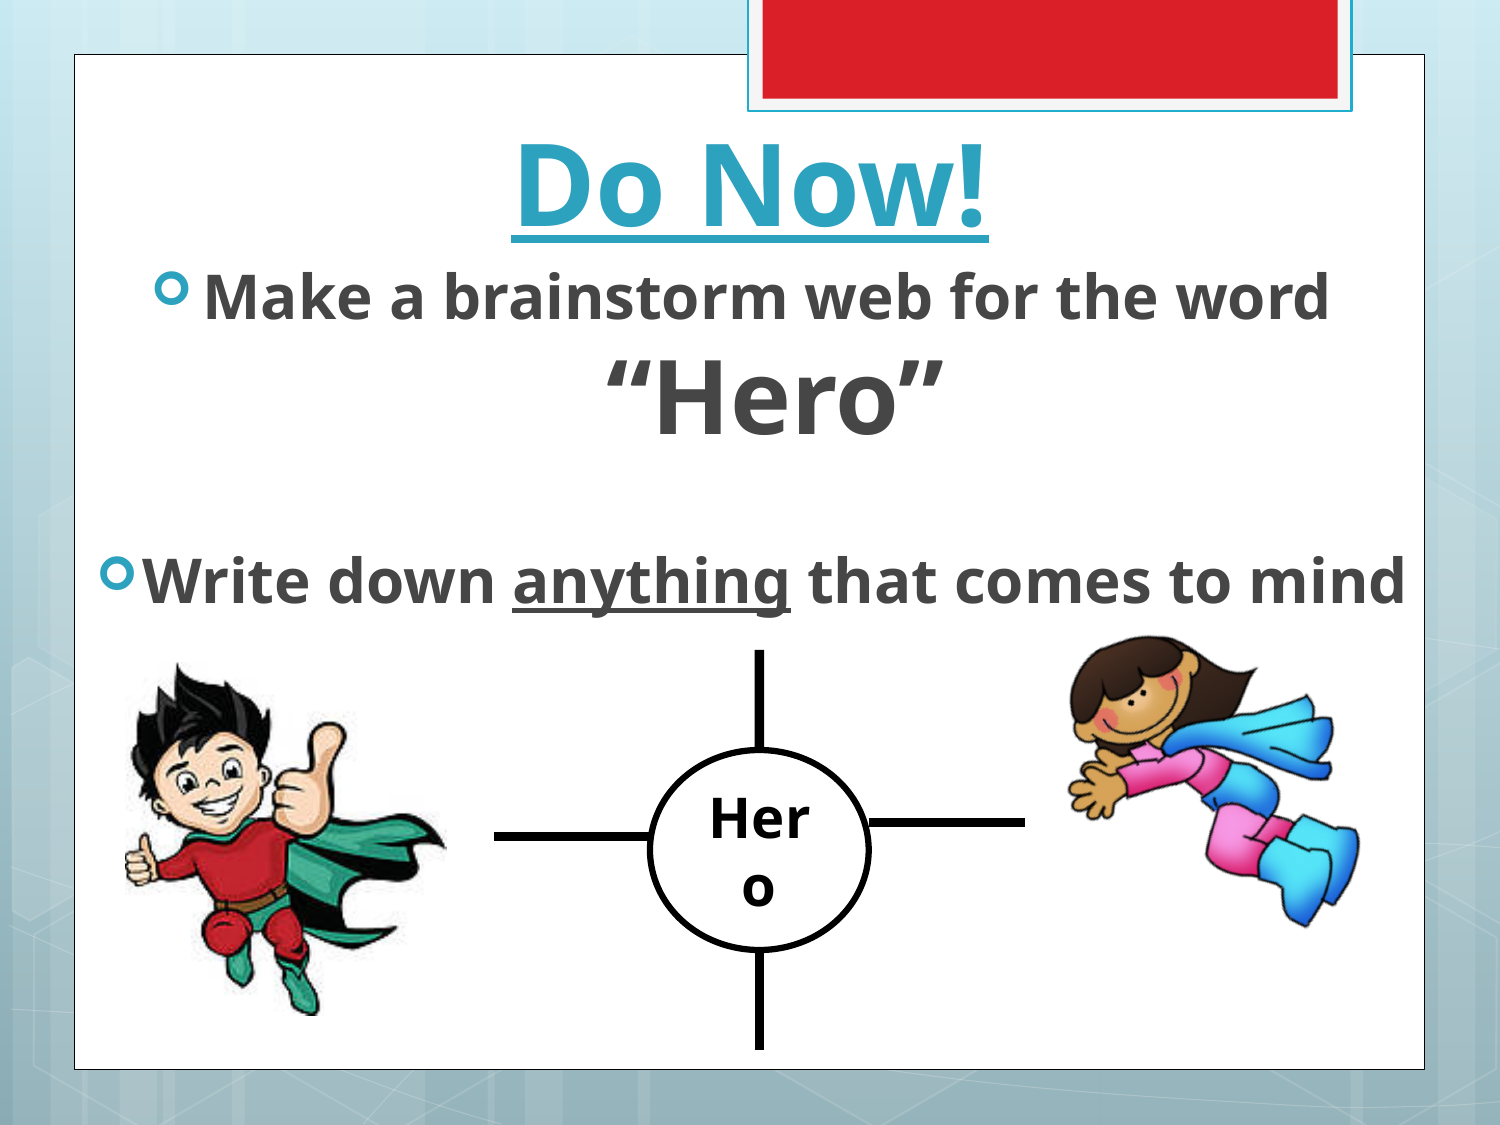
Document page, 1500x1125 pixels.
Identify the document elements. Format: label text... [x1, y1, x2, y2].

picture [124, 662, 448, 1016]
picture [1001, 552, 1431, 1005]
title Do Now! [75, 99, 1425, 249]
text_box Hero [648, 748, 870, 952]
list Make a brainstorm web for the word “Hero” Write down anything that comes to mind [75, 249, 1425, 638]
